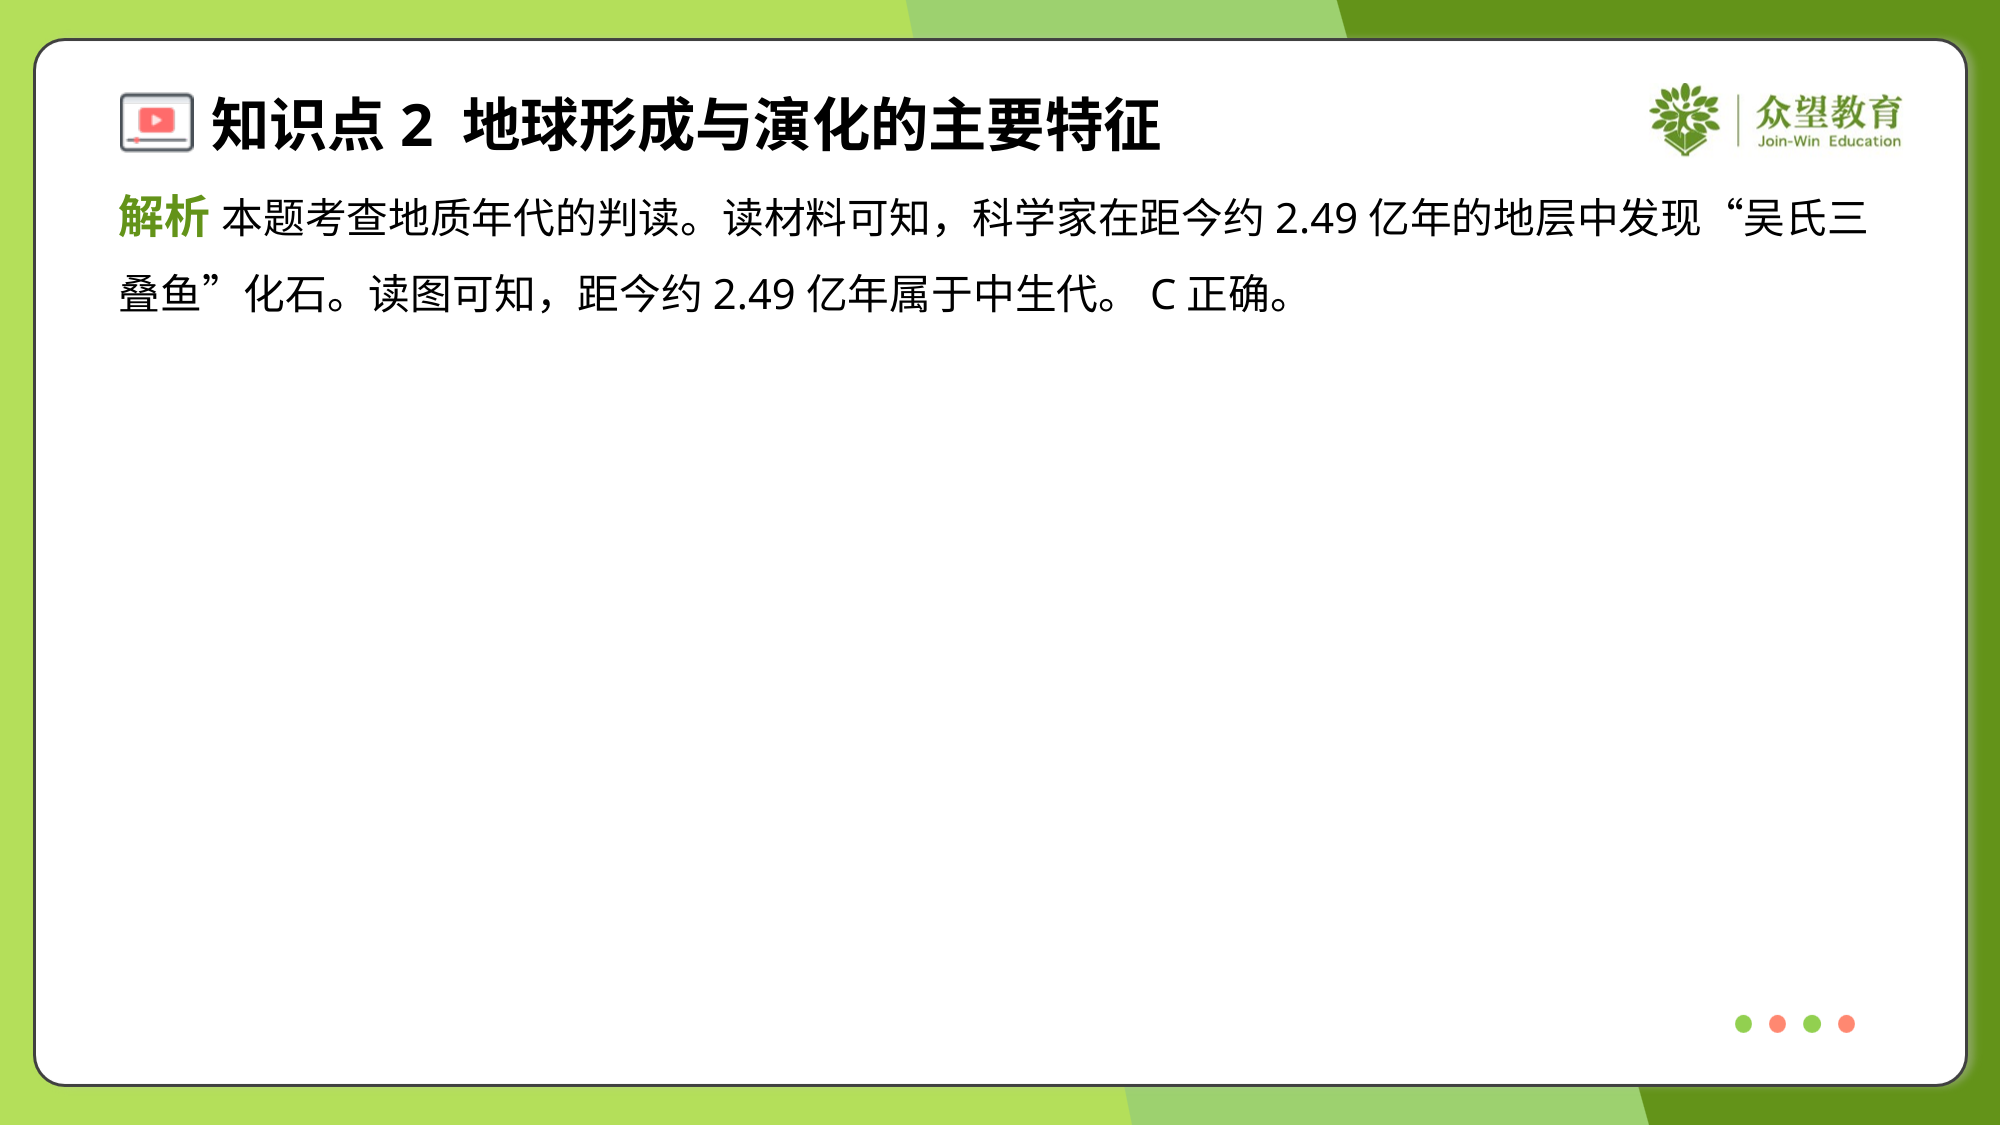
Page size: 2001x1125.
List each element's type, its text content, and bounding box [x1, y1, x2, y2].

picture [0, 0, 2000, 1125]
text_box 解析 本题考查地质年代的判读。读材料可知，科学家在距今约2.49亿年的地层中发现“吴氏三 叠鱼”化石。读图可知，距今约2.49亿年属于中生代。C正确。 [118, 159, 1883, 318]
